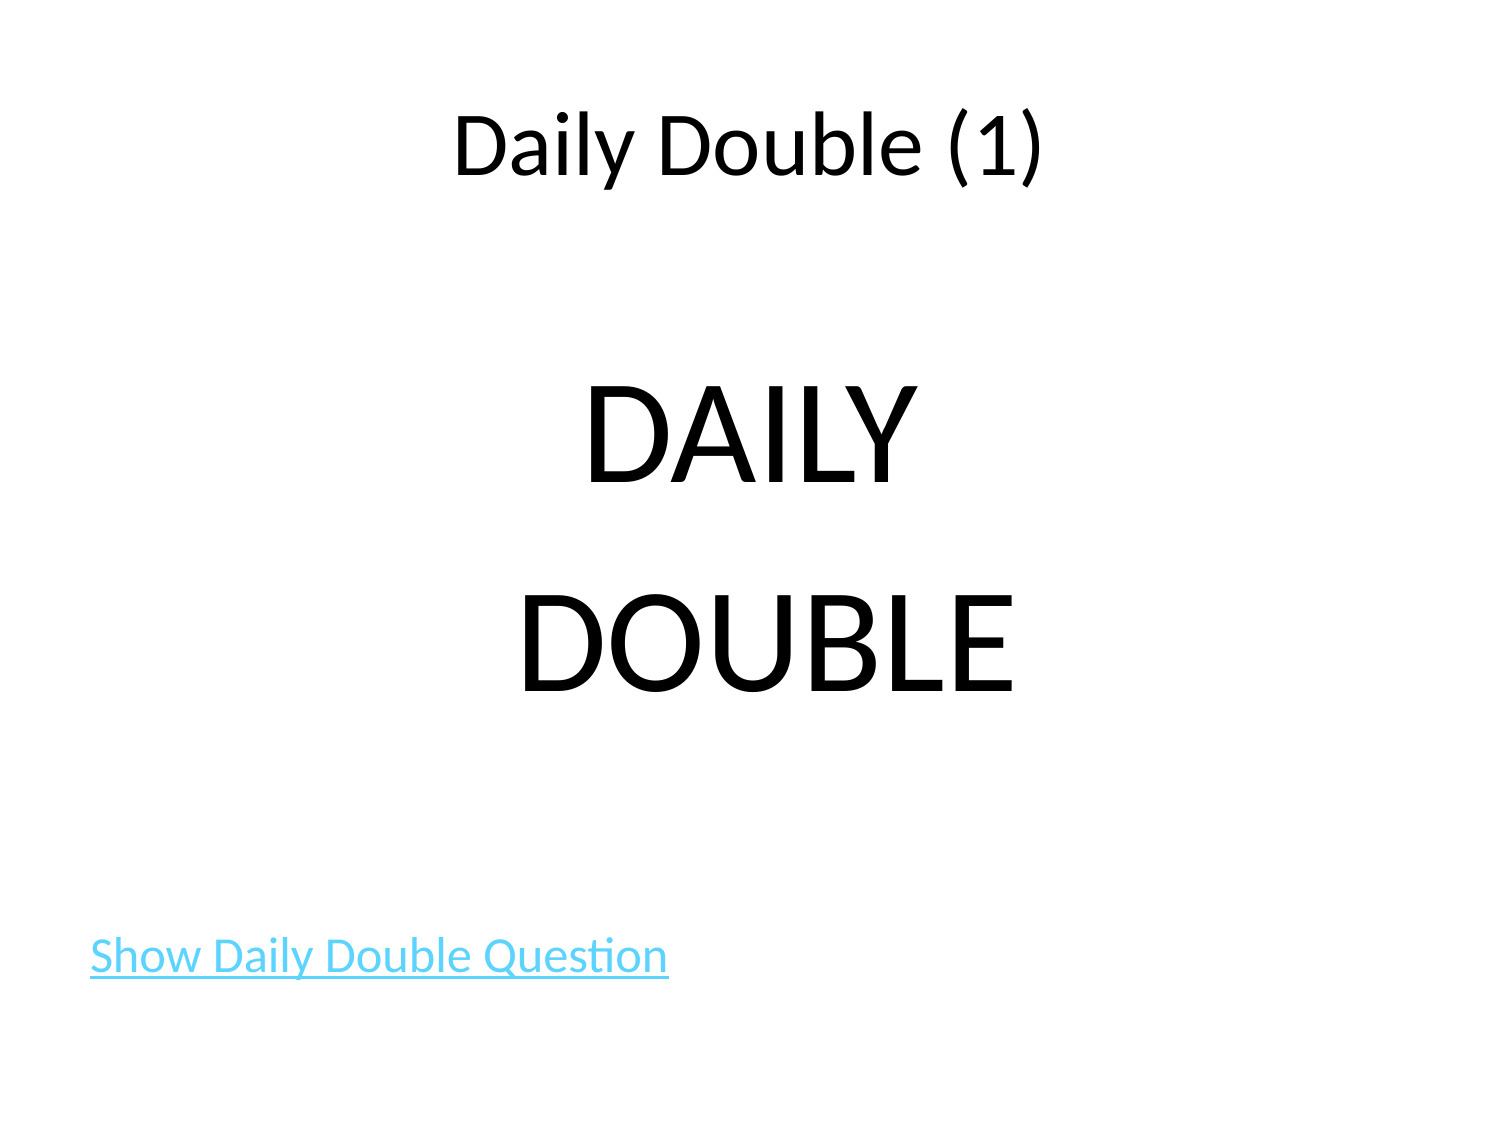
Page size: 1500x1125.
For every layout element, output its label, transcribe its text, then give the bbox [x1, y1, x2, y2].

list DAILY DOUBLE Show Daily Double Question [75, 262, 1425, 1005]
title Daily Double (1) [75, 45, 1425, 233]
